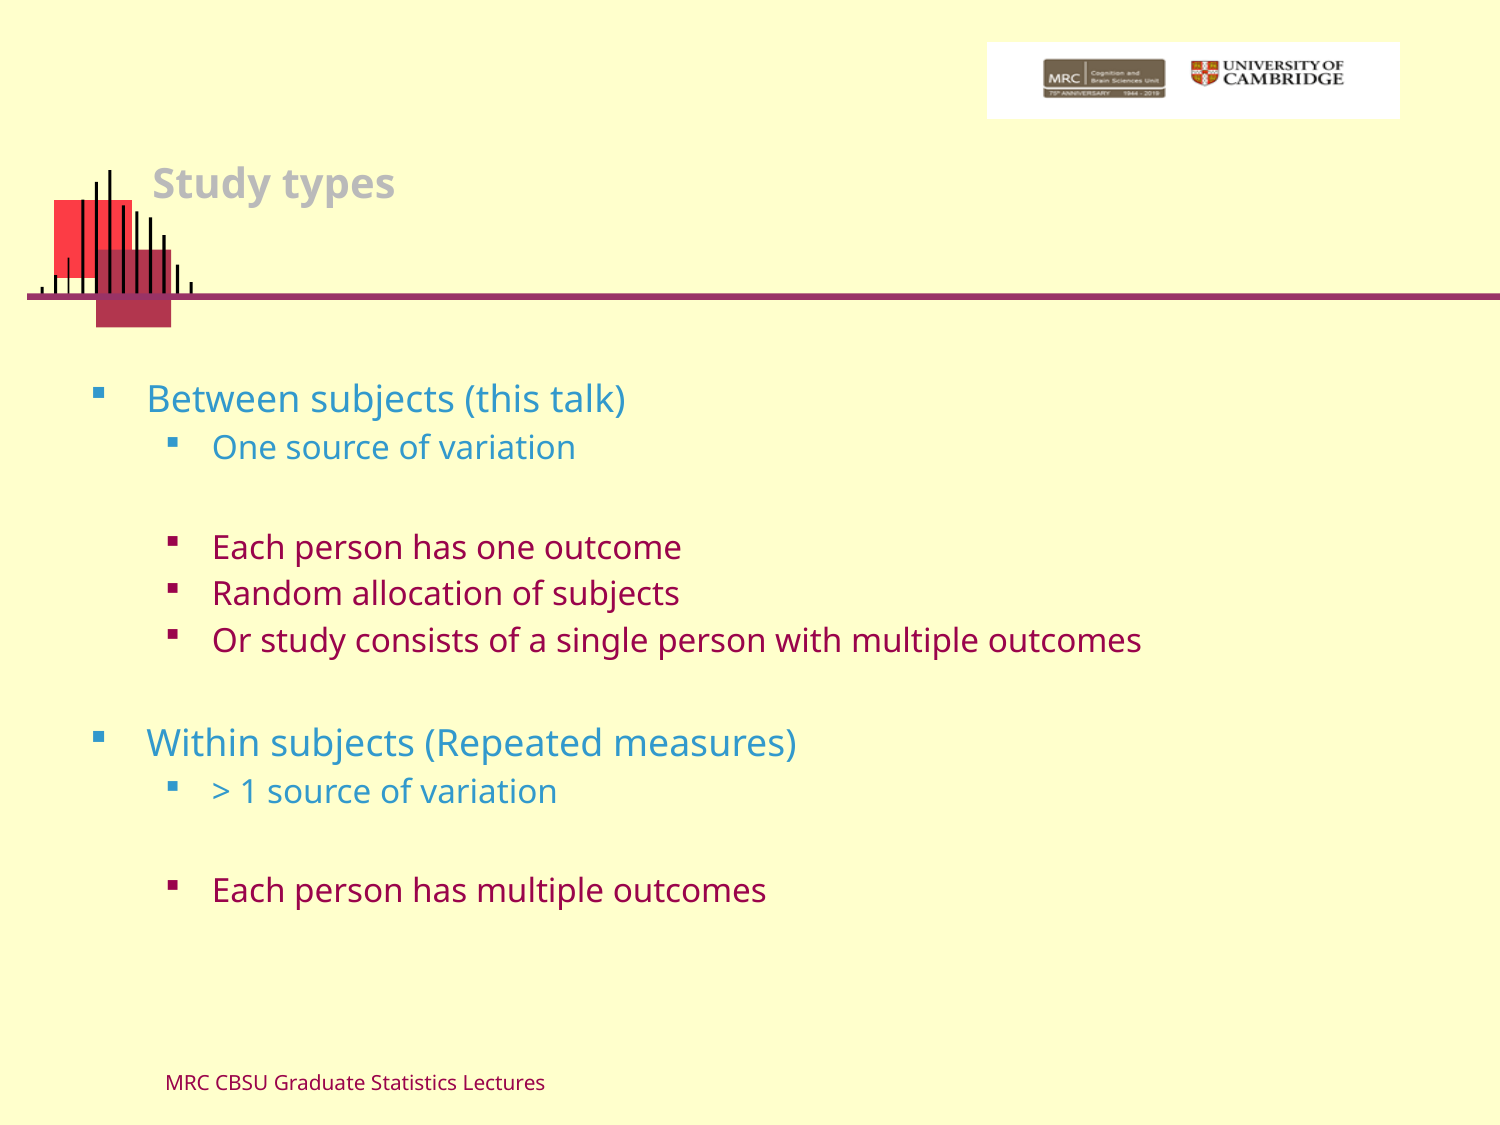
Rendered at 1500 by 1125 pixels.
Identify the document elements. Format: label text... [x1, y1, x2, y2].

picture [987, 42, 1400, 119]
title Study types [137, 137, 988, 233]
list Between subjects (this talk) One source of variation Each person has one outcome Random allocation of subjects Or study consists of a single person with multiple outcomes Within subjects (Repeated measures) > 1 source of variation Each person has multiple outcomes [75, 262, 1425, 1038]
footer MRC CBSU Graduate Statistics Lectures [149, 1062, 988, 1101]
